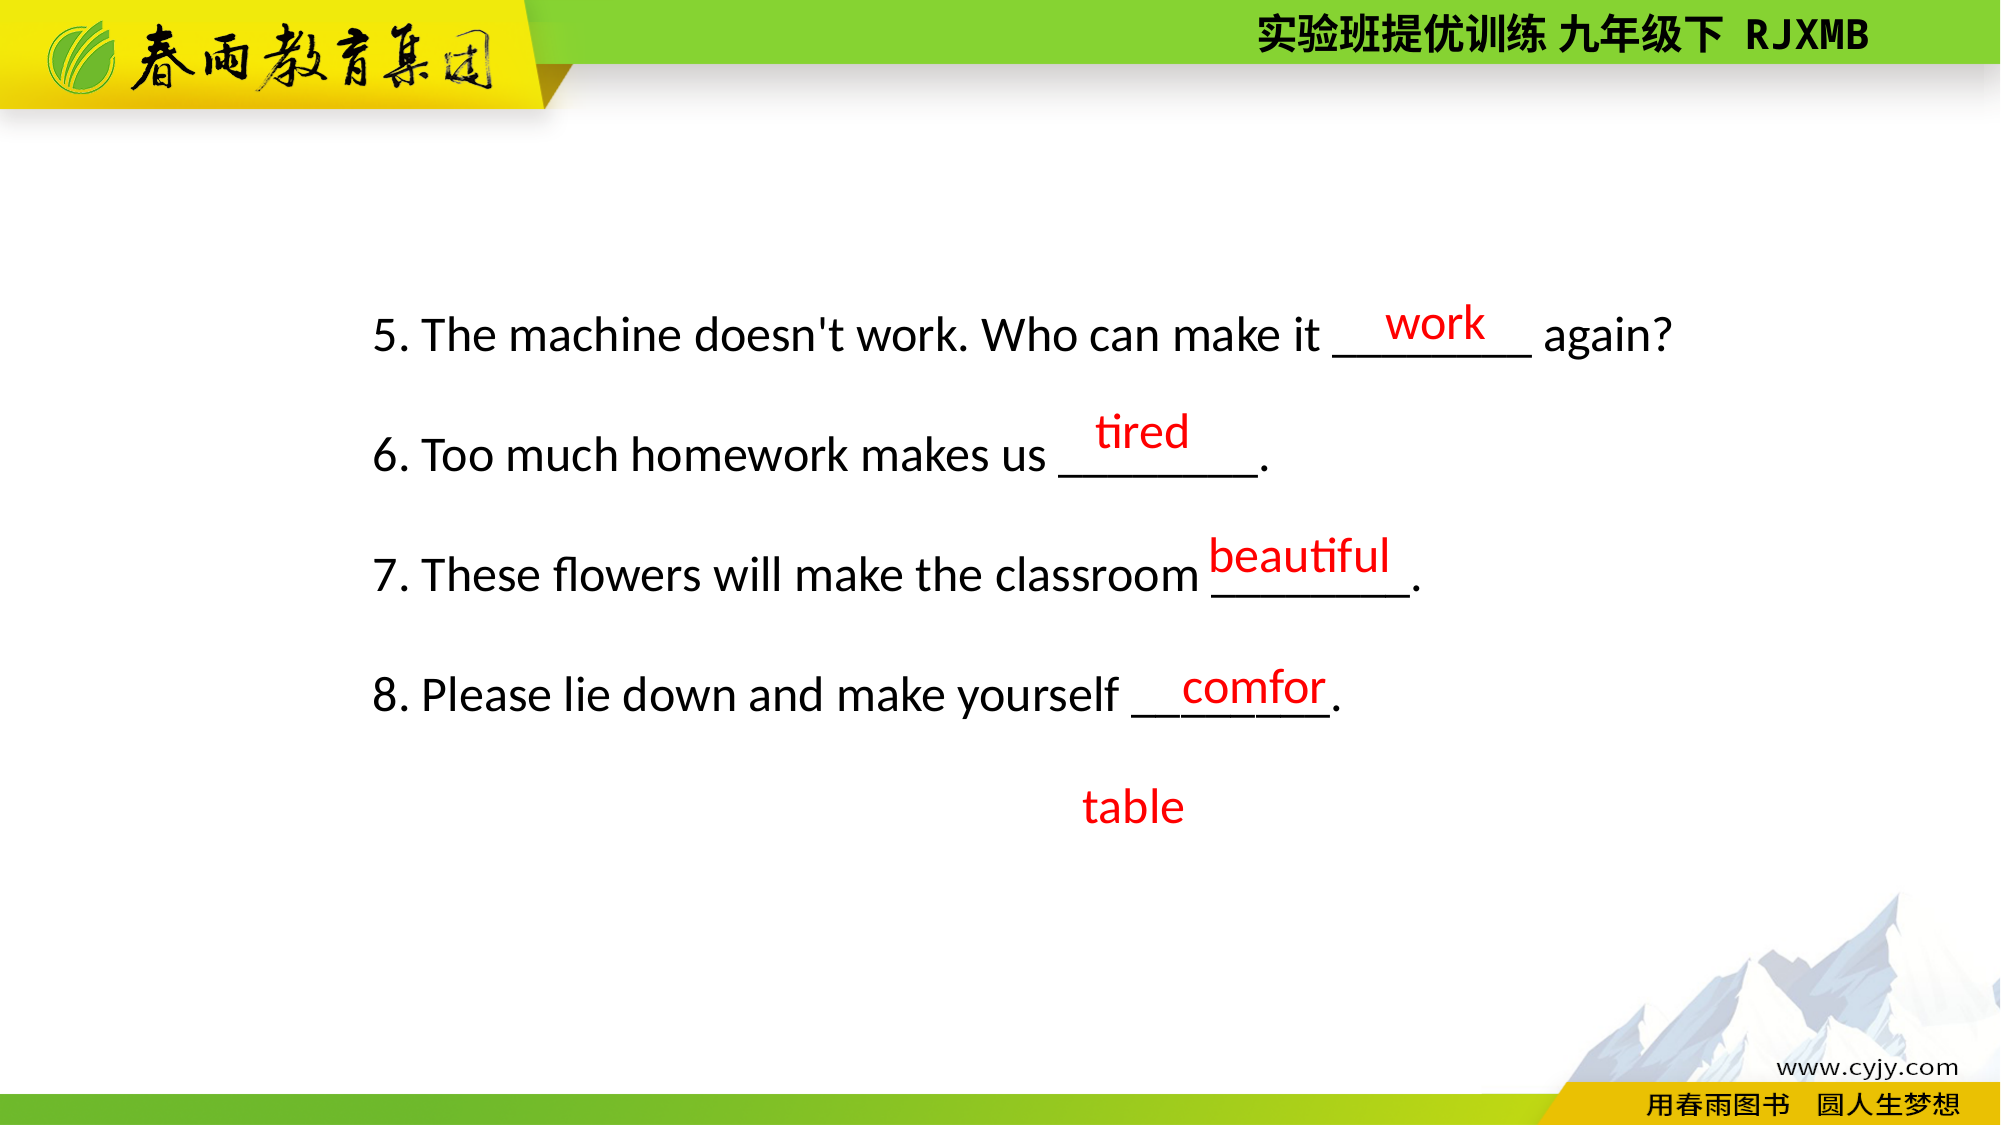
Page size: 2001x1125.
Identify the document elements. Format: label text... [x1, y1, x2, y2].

picture [0, 0, 2001, 1125]
text_box work [1370, 282, 1502, 357]
text_box beautiful [1193, 514, 1406, 590]
text_box 5. The machine doesn't work. Who can make it ________ again? 6. Too much homework makes us ________. 7. These flowers will make the classroom ________. 8. Please lie down and make yourself ________. [258, 234, 1767, 729]
text_box comfortable [1067, 586, 1346, 721]
text_box tired [1080, 390, 1206, 466]
